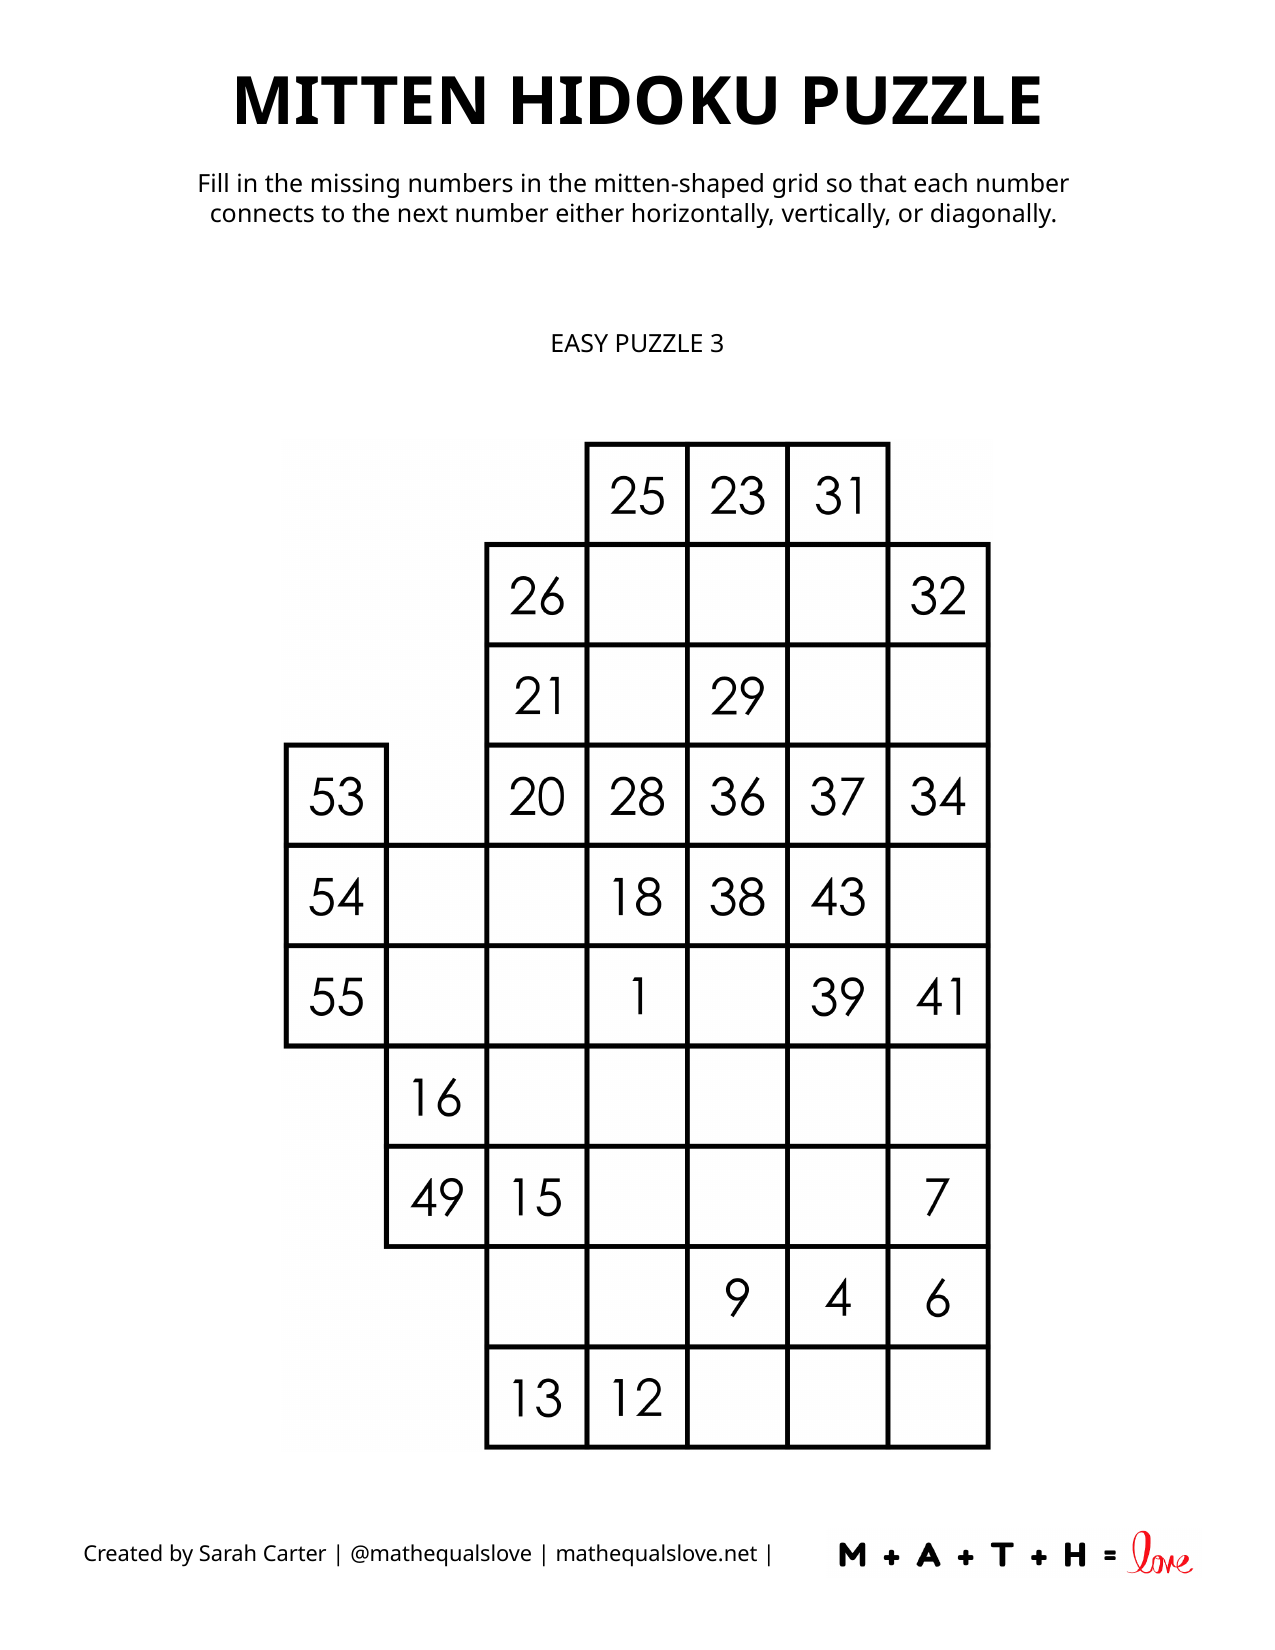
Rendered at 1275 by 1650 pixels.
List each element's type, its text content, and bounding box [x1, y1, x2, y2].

text_box Fill in the missing numbers in the mitten-shaped grid so that each number connects to the next number either horizontally, vertically, or diagonally. [0, 160, 1275, 235]
picture [826, 1527, 1203, 1579]
text_box MITTEN HIDOKU PUZZLE [66, 50, 1211, 145]
text_box Created by Sarah Carter | @mathequalslove | mathequalslove.net | [68, 1532, 826, 1574]
picture [280, 439, 994, 1453]
text_box EASY PUZZLE 3 [197, 327, 1077, 378]
